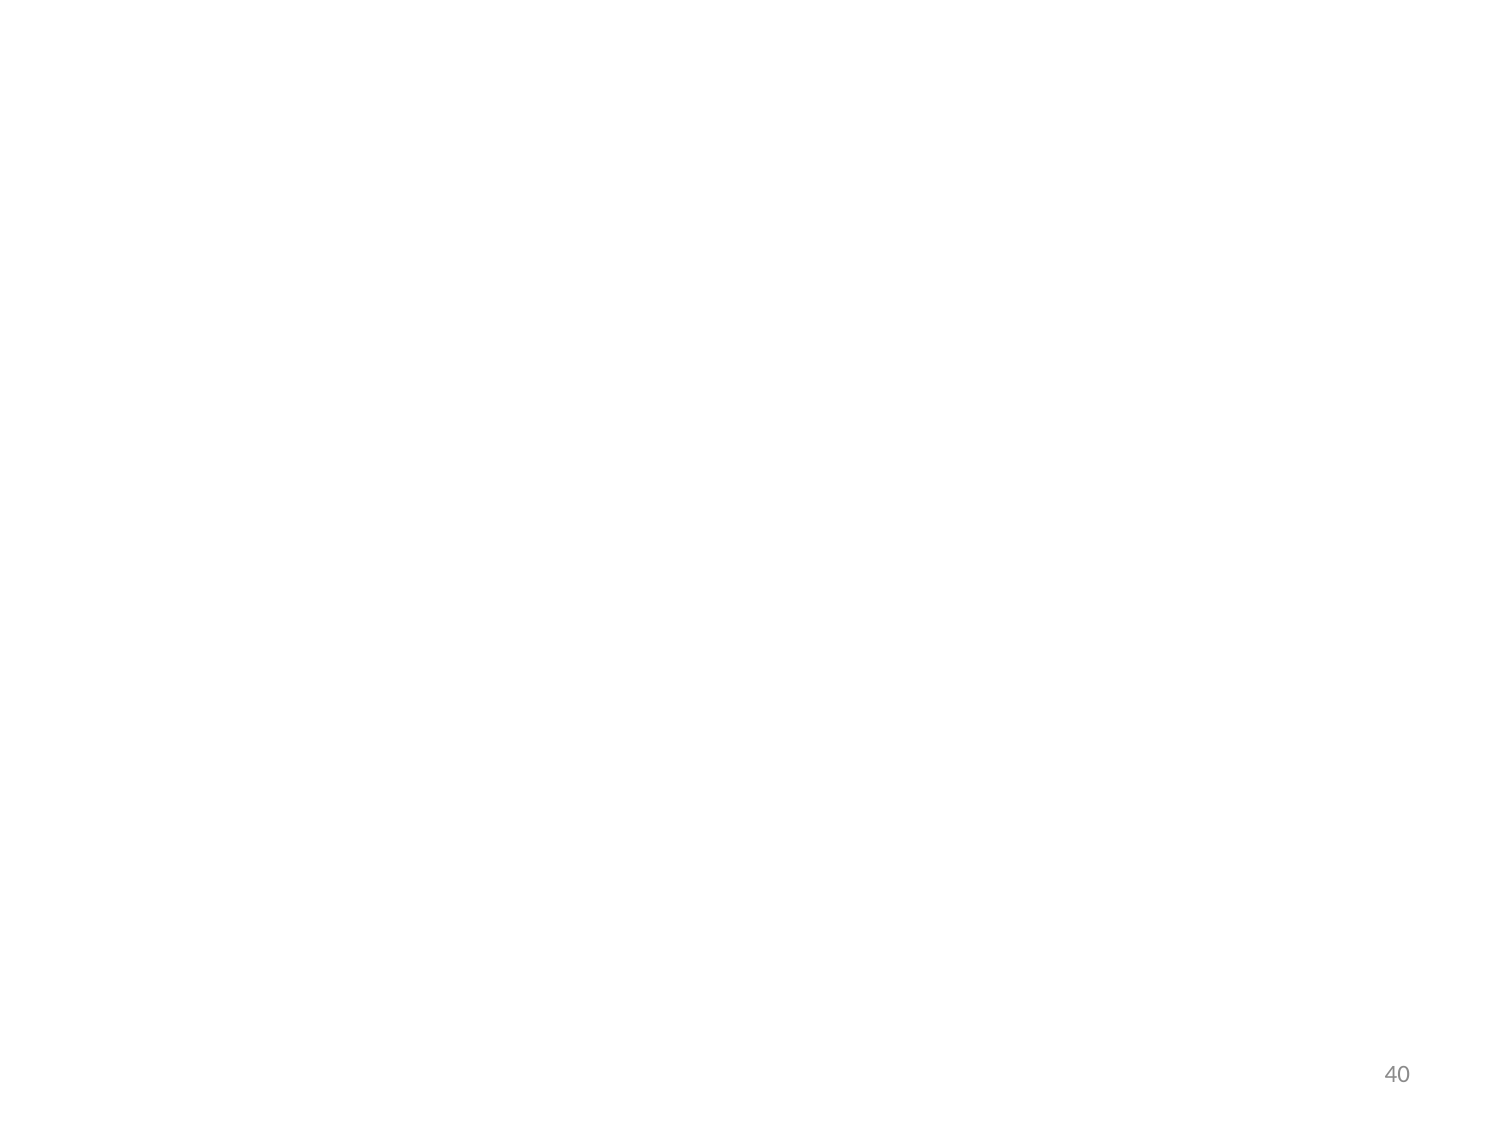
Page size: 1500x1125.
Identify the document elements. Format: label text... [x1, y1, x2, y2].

slide_number 40 [1074, 1042, 1425, 1103]
